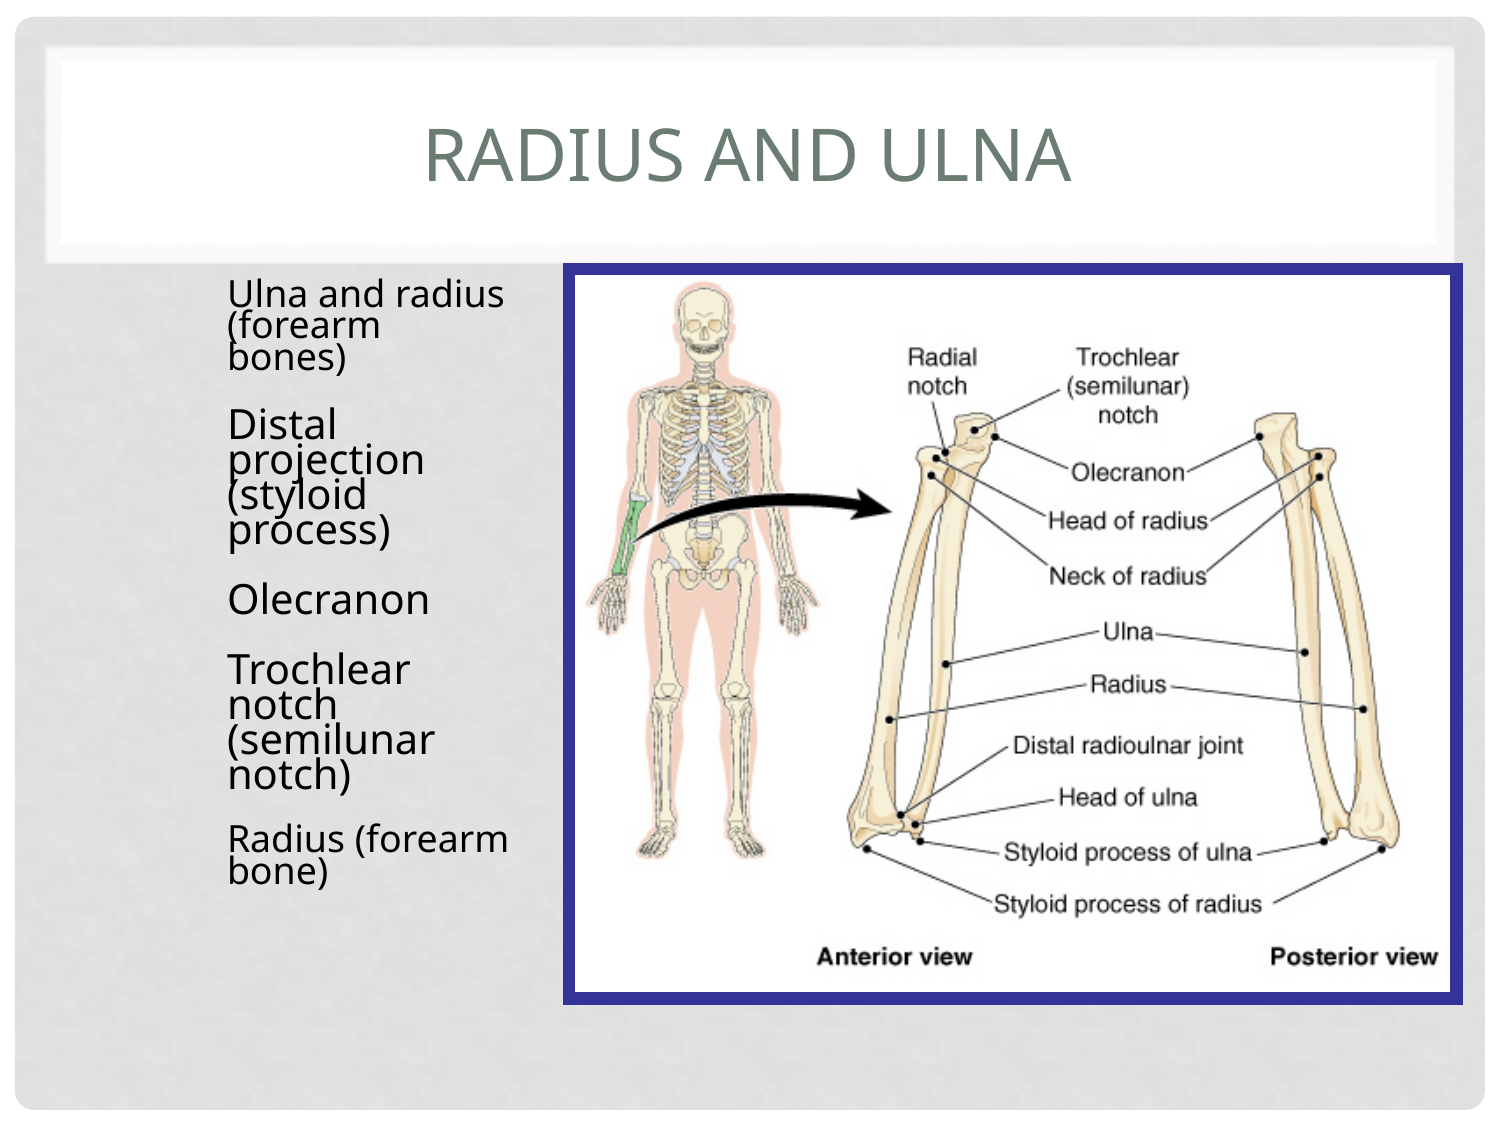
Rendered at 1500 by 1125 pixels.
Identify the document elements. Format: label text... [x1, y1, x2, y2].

title Radius and ulna [69, 66, 1425, 238]
text_box Ulna and radius (forearm bones) Distal projection (styloid process) Olecranon Trochlear notch (semilunar notch) Radius (forearm bone) [137, 274, 525, 944]
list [574, 274, 1451, 993]
